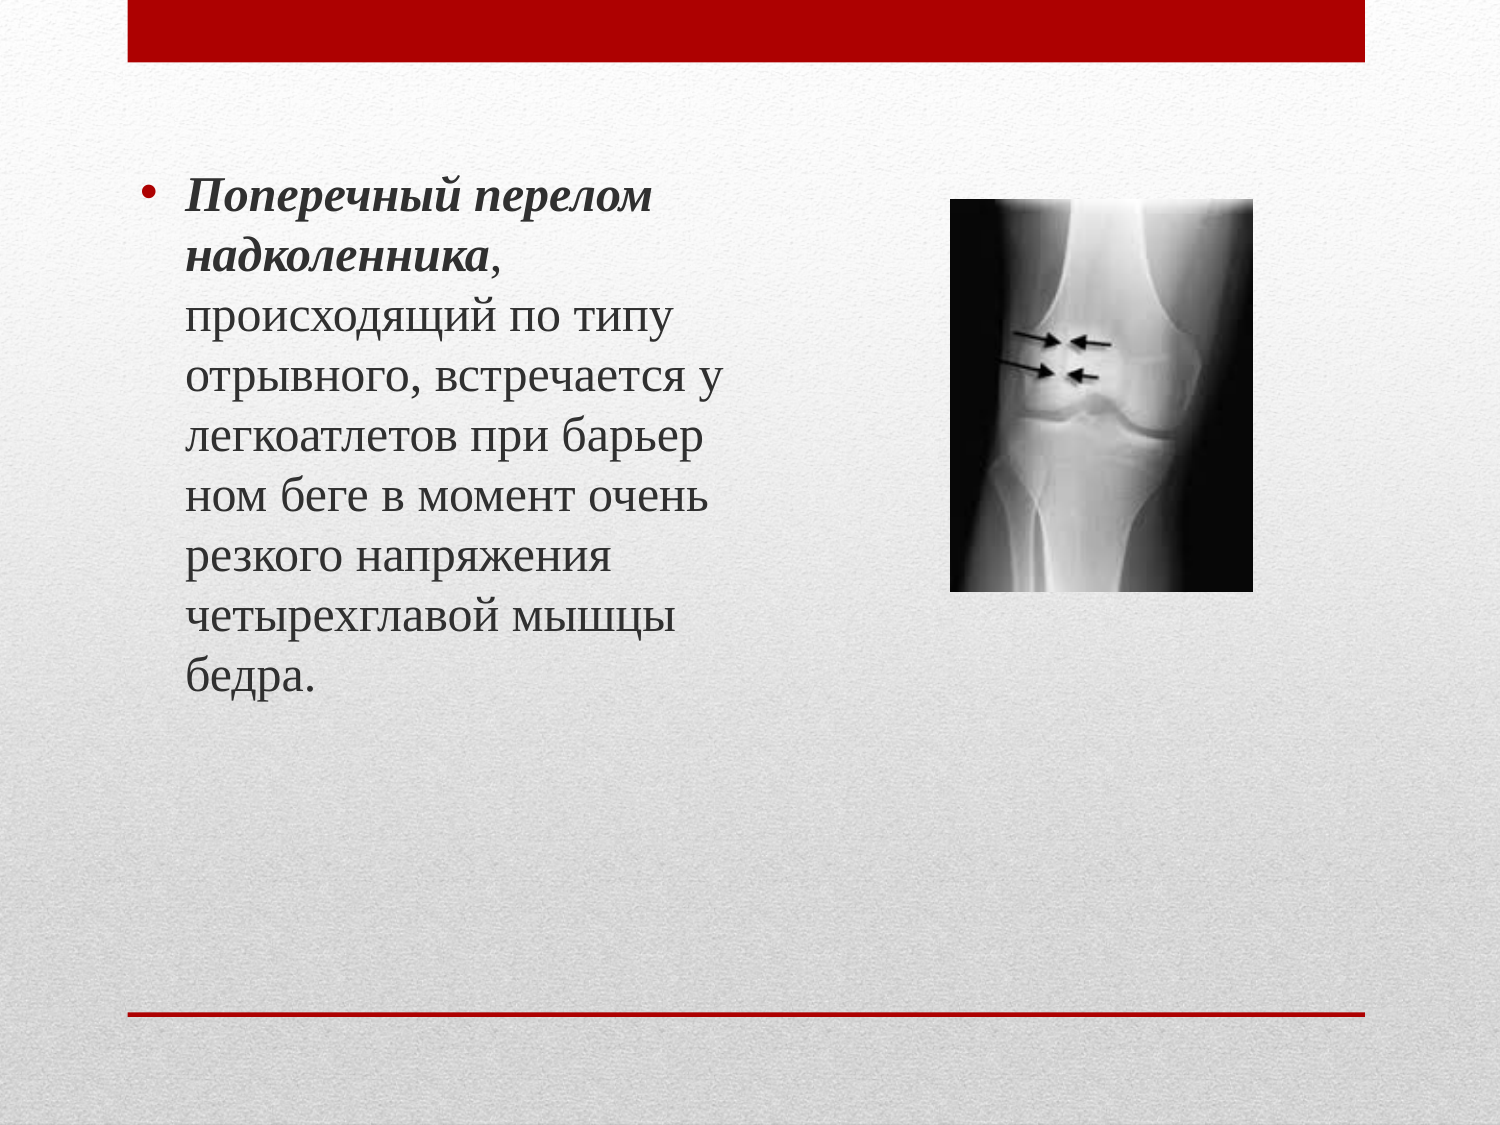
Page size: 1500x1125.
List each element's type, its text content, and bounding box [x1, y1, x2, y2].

list Поперечный перелом надколенника, происходящий по типу отрывного, встречается у легкоатлетов при барьер­ном беге в момент очень резкого напря­жения четырехглавой мышцы бедра. [125, 112, 762, 750]
picture [949, 199, 1254, 593]
